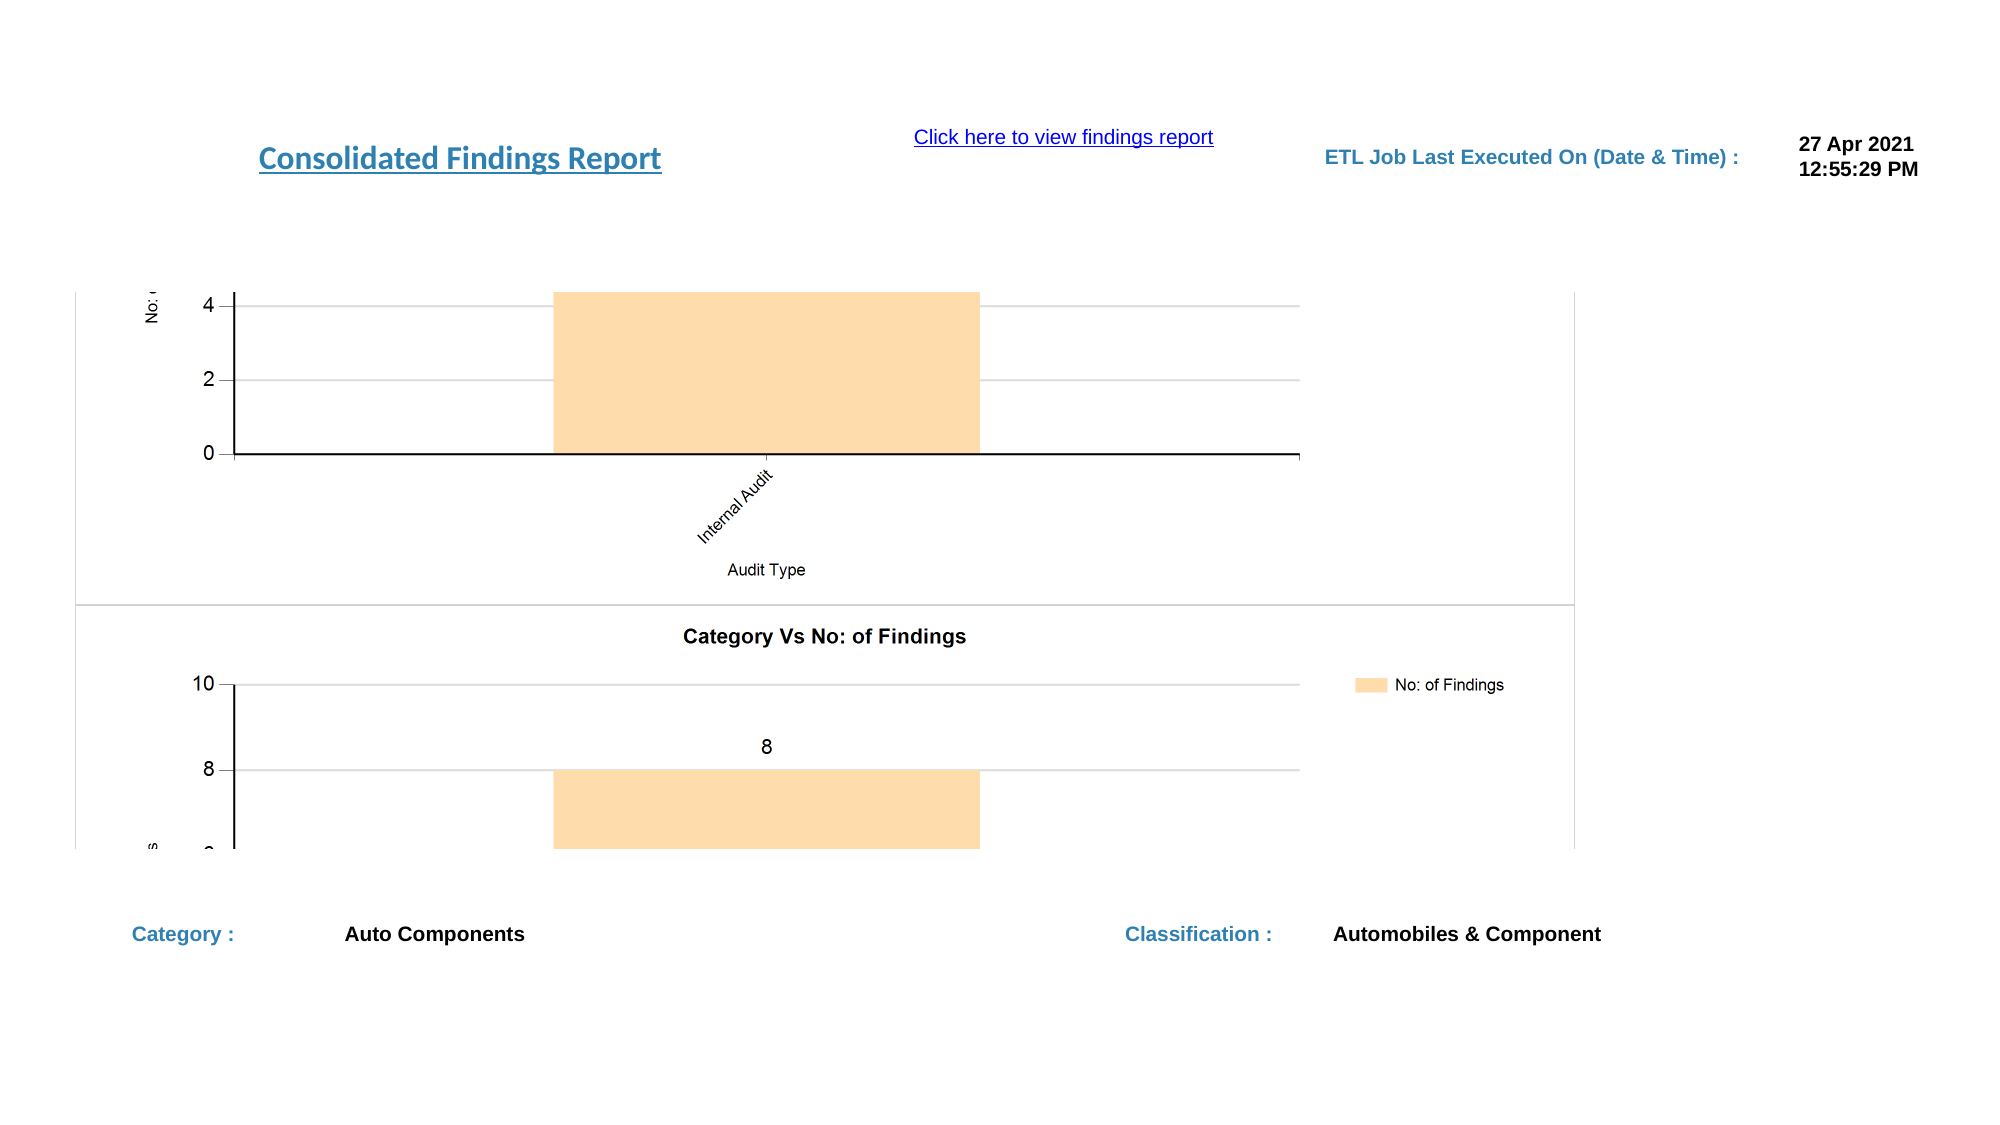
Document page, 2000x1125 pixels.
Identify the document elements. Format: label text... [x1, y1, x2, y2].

picture [74, 291, 1576, 850]
text_box 27 Apr 2021 12:55:29 PM [1792, 119, 1925, 193]
text_box Click here to view findings report [886, 119, 1241, 157]
text_box Consolidated Findings Report [91, 119, 831, 193]
text_box ETL Job Last Executed On (Date & Time) : [1273, 119, 1791, 193]
picture [74, 858, 1926, 1008]
